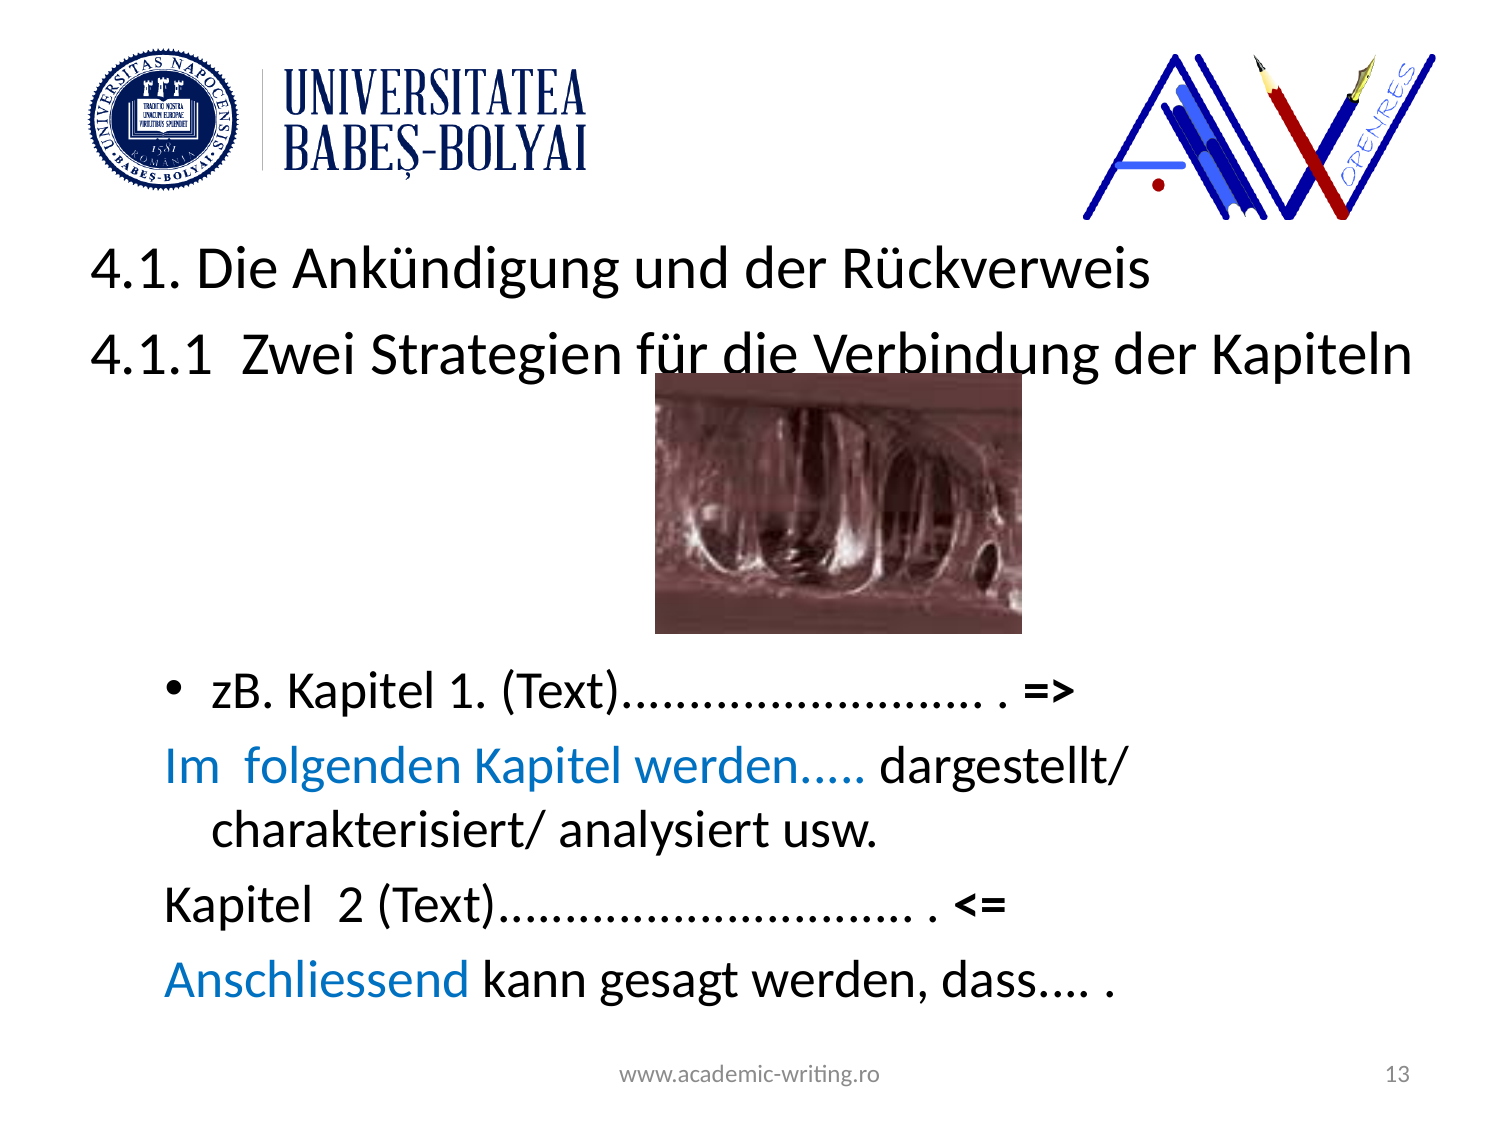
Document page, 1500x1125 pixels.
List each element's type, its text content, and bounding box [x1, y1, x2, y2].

list 4.1. Die Ankündigung und der Rückverweis 4.1.1 Zwei Strategien für die Verbindung der Kapiteln zB. Kapitel 1. (Text)........................... . => Im folgenden Kapitel werden..... dargestellt/ charakterisiert/ analysiert usw. Kapitel 2 (Text)............................... . <= Anschliessend kann gesagt werden, dass.... . [75, 219, 1447, 1024]
picture [655, 373, 1022, 634]
footer www.academic-writing.ro [512, 1042, 988, 1103]
picture [1083, 54, 1436, 219]
picture [76, 42, 597, 197]
slide_number 13 [1074, 1042, 1425, 1103]
